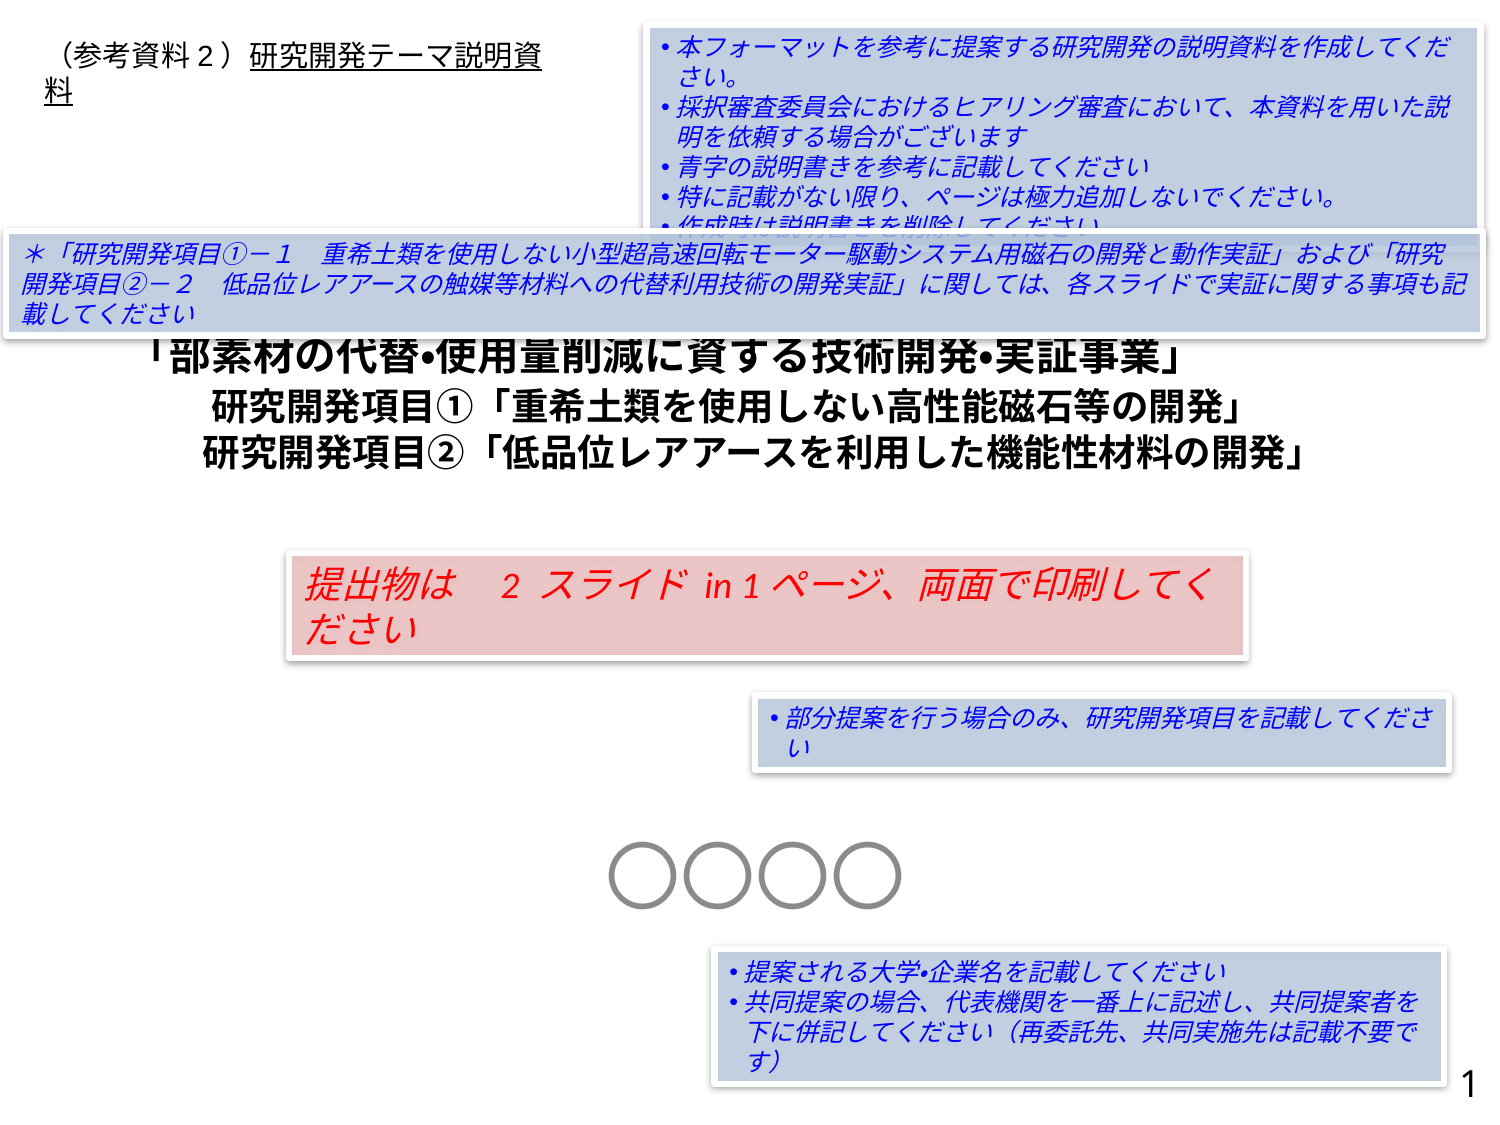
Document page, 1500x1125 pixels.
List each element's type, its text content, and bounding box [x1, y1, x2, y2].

text_box 1 [1393, 1066, 1481, 1105]
subtitle 〇〇〇〇 [230, 822, 1281, 1008]
text_box ＊「研究開発項目①－１ 重希土類を使用しない小型超高速回転モーター駆動システム用磁石の開発と動作実証」および「研究開発項目②－２ 低品位レアアースの触媒等材料への代替利用技術の開発実証」に関しては、各スライドで実証に関する事項も記載してください [3, 228, 1486, 339]
text_box 提案される大学・企業名を記載してください 共同提案の場合、代表機関を一番上に記述し、共同提案者を下に併記してください（再委託先、共同実施先は記載不要です） [711, 946, 1447, 1087]
text_box （参考資料2）研究開発テーマ説明資料 [29, 29, 573, 150]
title 「部素材の代替・使用量削減に資する技術開発・実証事業」 研究開発項目①「重希土類を使用しない高性能磁石等の開発」 研究開発項目②「低品位レアアースを利用した機能性材料の開発」 [29, 347, 1450, 578]
text_box 提出物は 2 スライド in 1ページ、両面で印刷してください [286, 550, 1249, 661]
text_box 本フォーマットを参考に提案する研究開発の説明資料を作成してください。 採択審査委員会におけるヒアリング審査において、本資料を用いた説明を依頼する場合がございます 青字の説明書きを参考に記載してください 特に記載がない限り、ページは極力追加しないでください。 作成時は説明書きを削除してください [643, 21, 1484, 227]
text_box 部分提案を行う場合のみ、研究開発項目を記載してください [752, 692, 1452, 773]
